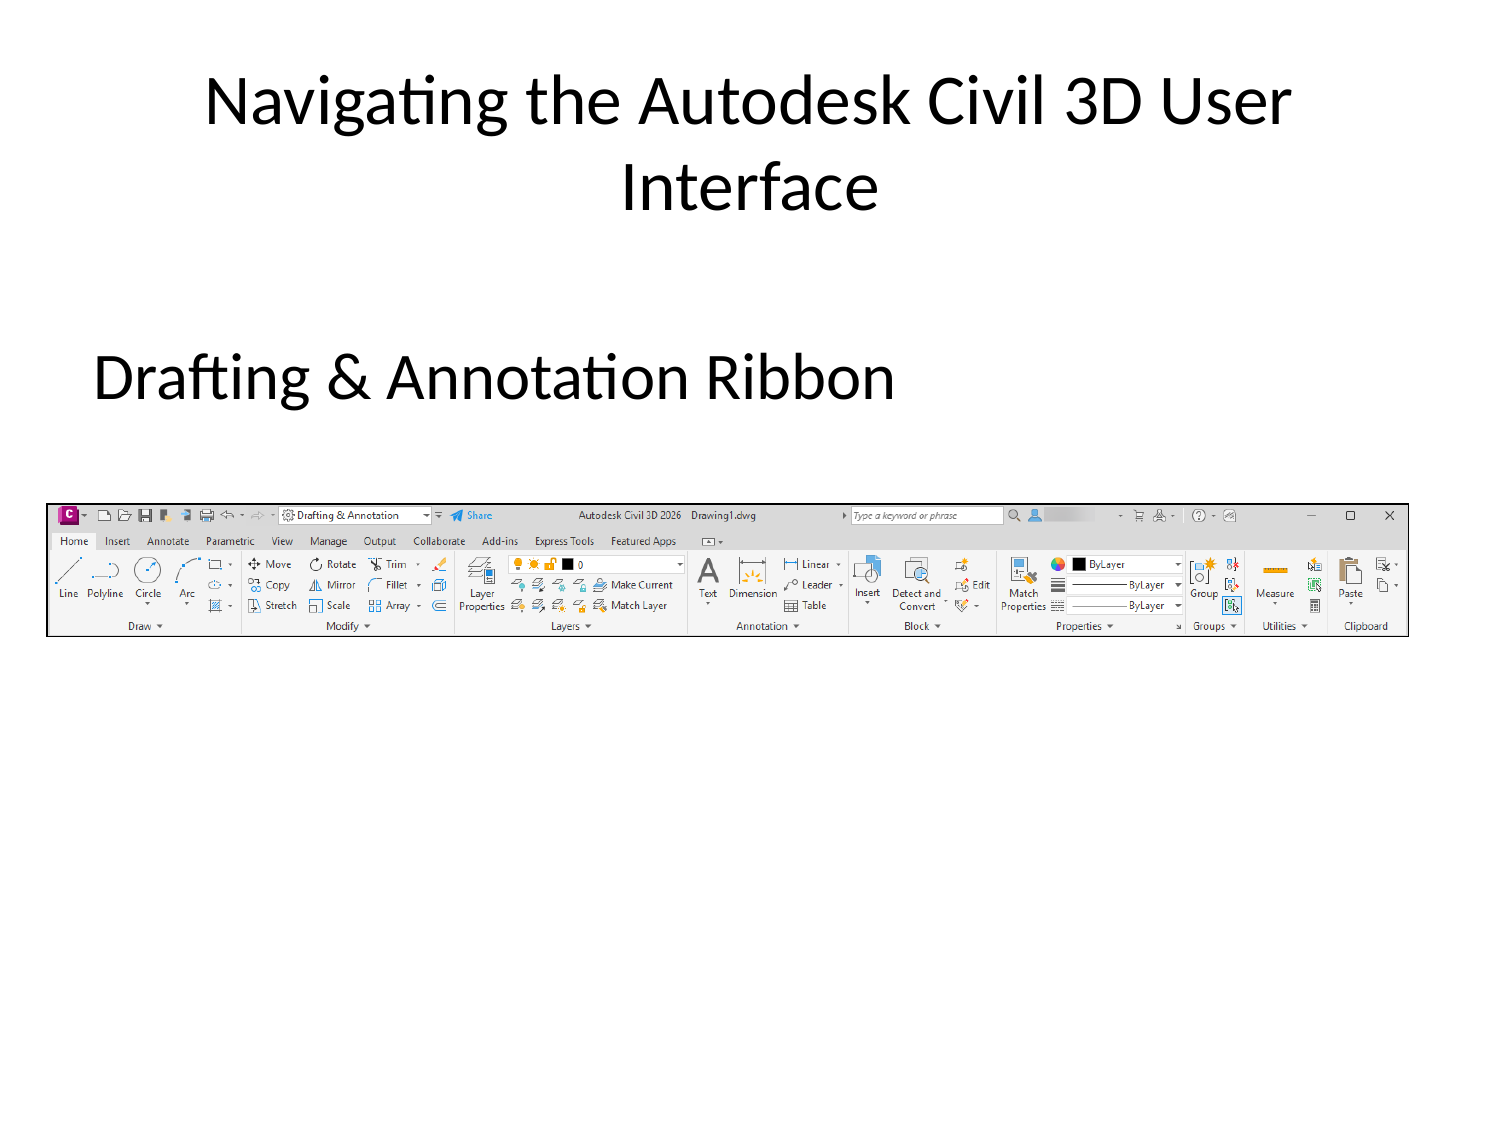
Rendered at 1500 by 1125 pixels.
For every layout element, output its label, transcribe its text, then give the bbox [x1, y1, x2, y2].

picture [45, 503, 1409, 637]
list Drafting & Annotation Ribbon [78, 324, 1138, 443]
title Navigating the Autodesk Civil 3D User Interface [75, 45, 1425, 233]
